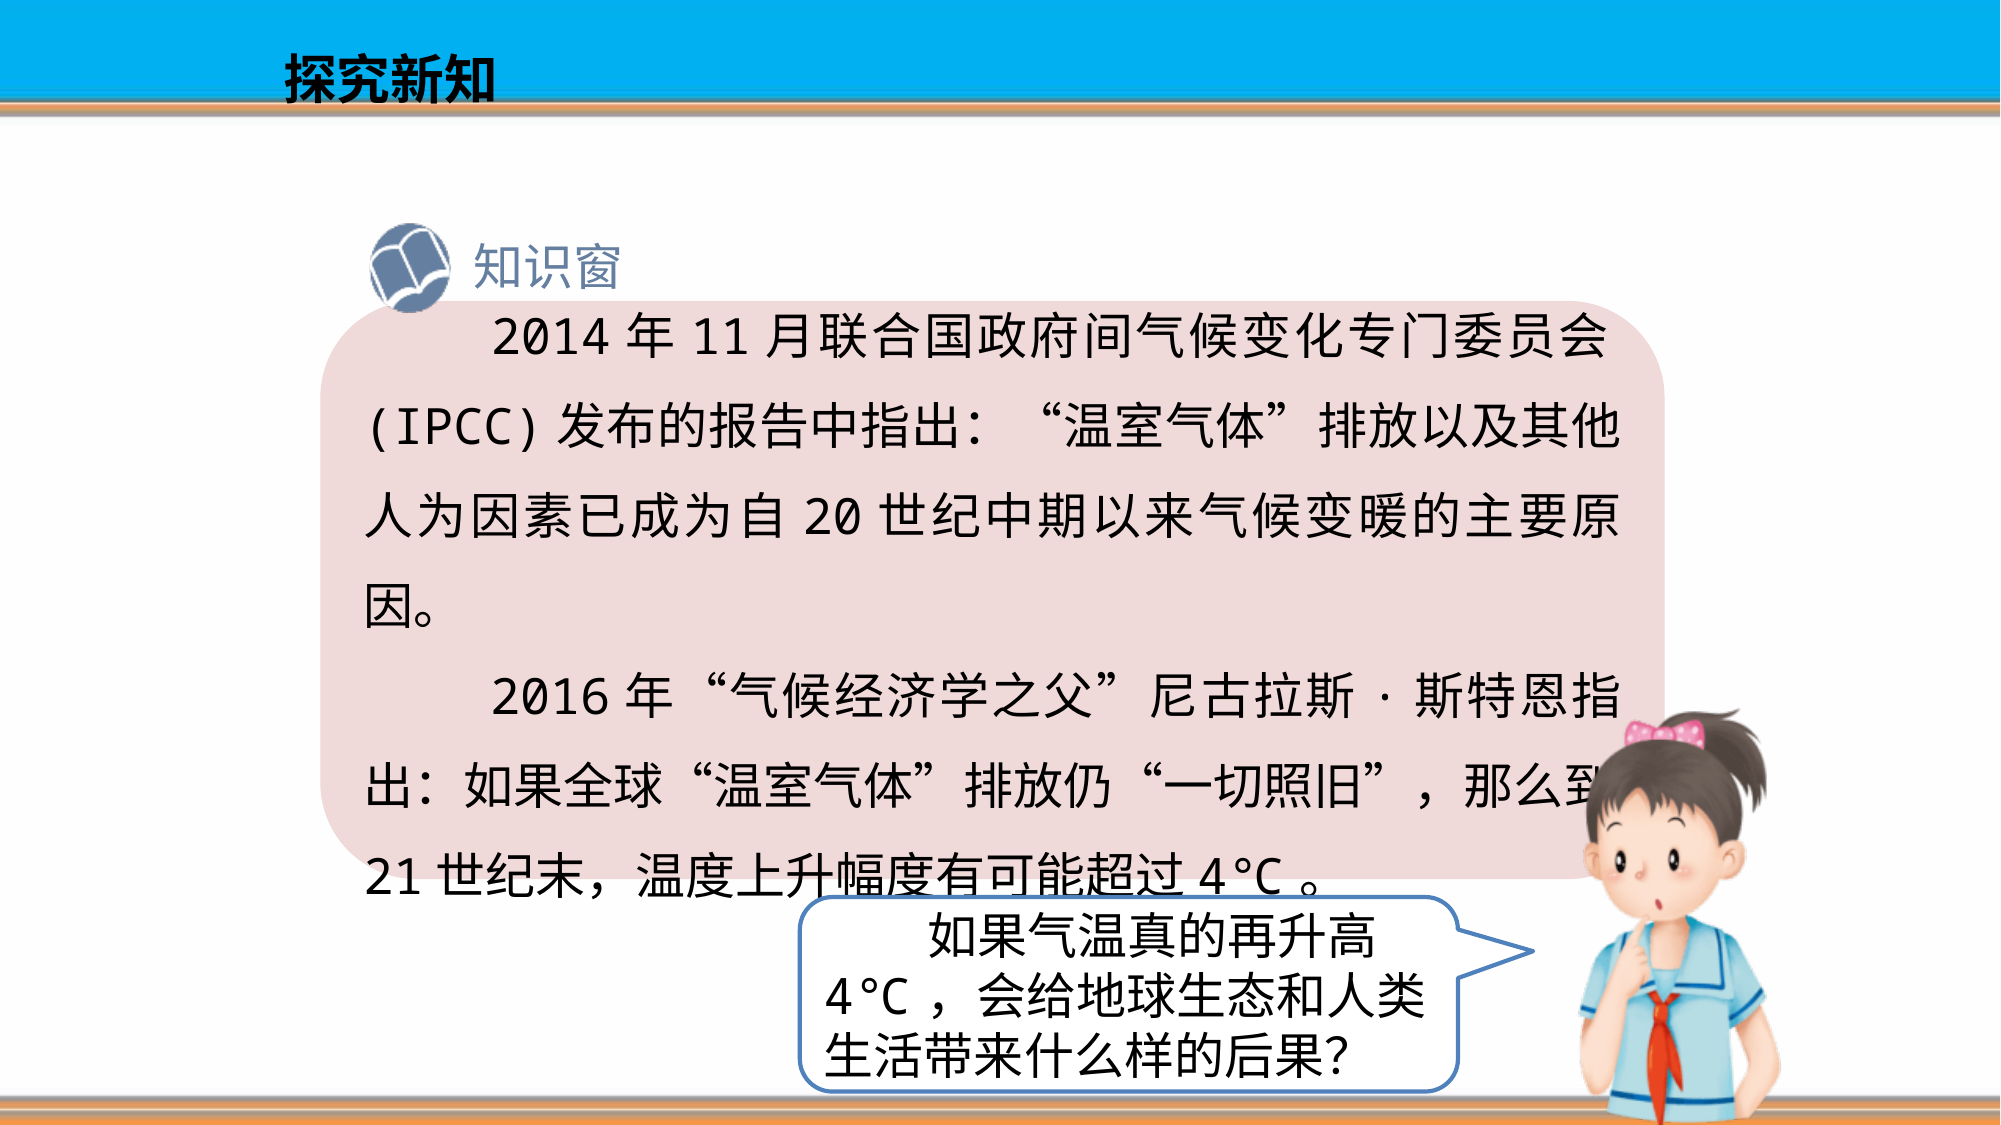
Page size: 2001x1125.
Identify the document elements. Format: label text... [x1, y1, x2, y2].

text_box 2014年11月联合国政府间气候变化专门委员会(IPCC)发布的报告中指出：“温室气体”排放以及其他人为因素已成为自20世纪中期以来气候变暖的主要原因。 2016年“气候经济学之父”尼古拉斯·斯特恩指出：如果全球“温室气体”排放仍“一切照旧”，那么到21世纪末，温度上升幅度有可能超过4℃。 [318, 298, 1667, 882]
title 探究新知 [268, 38, 1733, 119]
text_box 如果气温真的再升高4℃，会给地球生态和人类生活带来什么样的后果？ [797, 894, 1536, 1094]
picture [0, 97, 2001, 1125]
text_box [356, 211, 640, 321]
